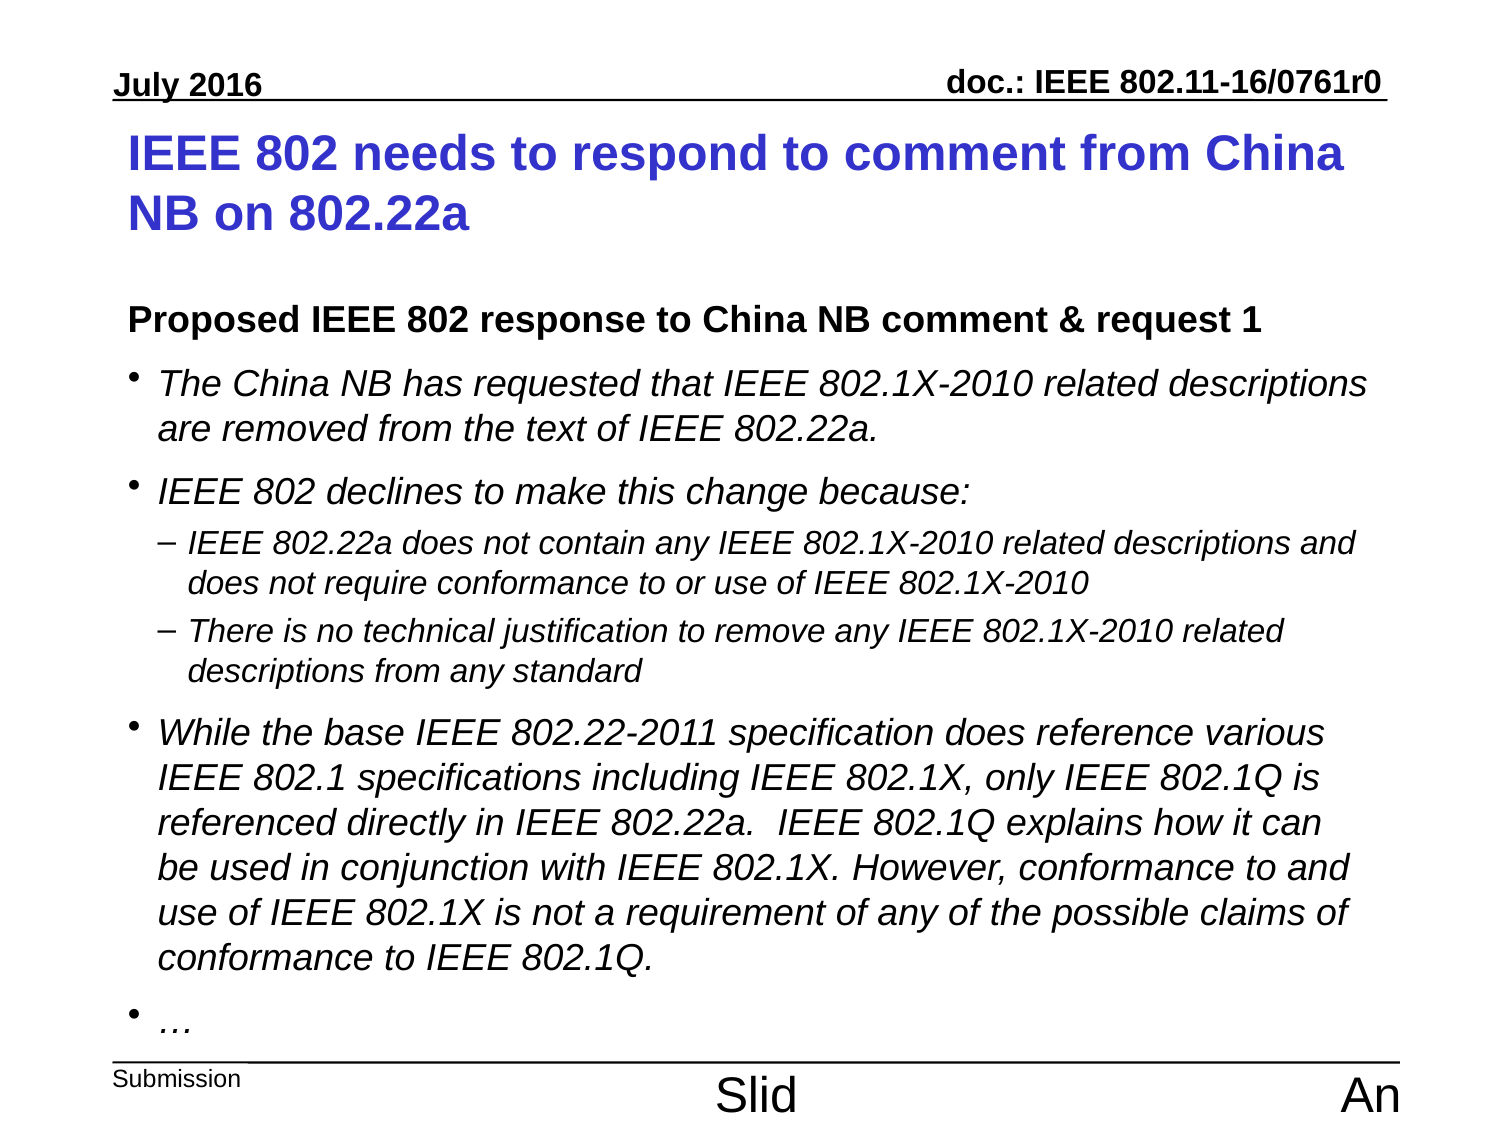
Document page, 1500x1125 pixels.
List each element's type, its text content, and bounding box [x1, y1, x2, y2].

list Proposed IEEE 802 response to China NB comment & request 1 The China NB has requested that IEEE 802.1X-2010 related descriptions are removed from the text of IEEE 802.22a. IEEE 802 declines to make this change because: IEEE 802.22a does not contain any IEEE 802.1X-2010 related descriptions and does not require conformance to or use of IEEE 802.1X-2010 There is no technical justification to remove any IEEE 802.1X-2010 related descriptions from any standard While the base IEEE 802.22-2011 specification does reference various IEEE 802.1 specifications including IEEE 802.1X, only IEEE 802.1Q is referenced directly in IEEE 802.22a. IEEE 802.1Q explains how it can be used in conjunction with IEEE 802.1X. However, conformance to and use of IEEE 802.1X is not a requirement of any of the possible claims of conformance to IEEE 802.1Q. … [112, 287, 1388, 963]
slide_number Slide 6 [709, 1061, 803, 1093]
footer Andrew Myles, Cisco [1320, 1061, 1402, 1093]
title IEEE 802 needs to respond to comment from China NB on 802.22a [112, 112, 1388, 287]
